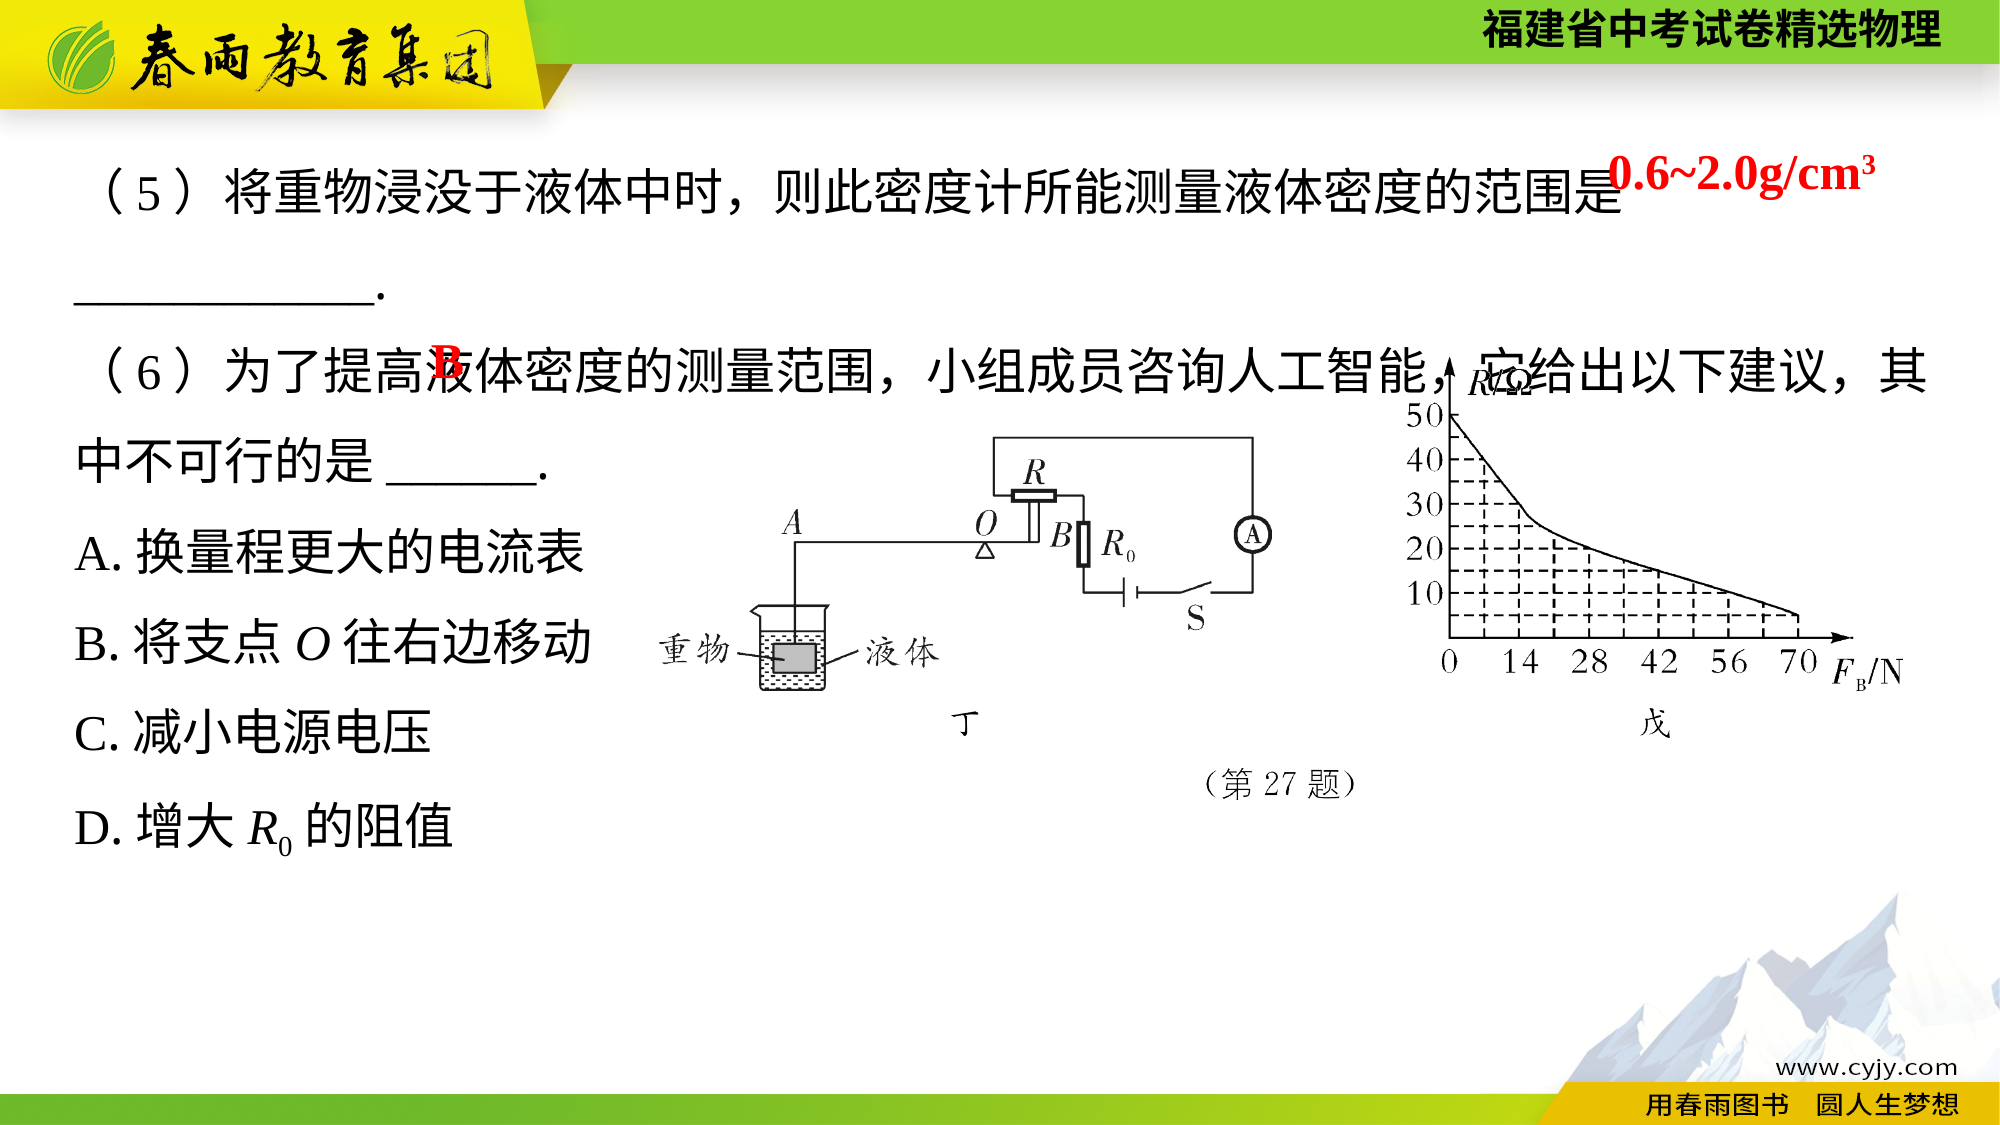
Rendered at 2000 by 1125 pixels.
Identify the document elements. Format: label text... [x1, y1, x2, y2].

picture [0, 0, 2000, 1125]
text_box 0.6~2.0g/cm3 [1592, 132, 1892, 208]
text_box B [416, 321, 541, 397]
list （5）将重物浸没于液体中时，则此密度计所能测量液体密度的范围是____________. （6）为了提高液体密度的测量范围，小组成员咨询人工智能，它给出以下建议，其中不可行的是______. A.换量程更大的电流表 B.将支点O往右边移动 C.减小电源电压 D.增大R0的阻值 [59, 122, 1944, 774]
